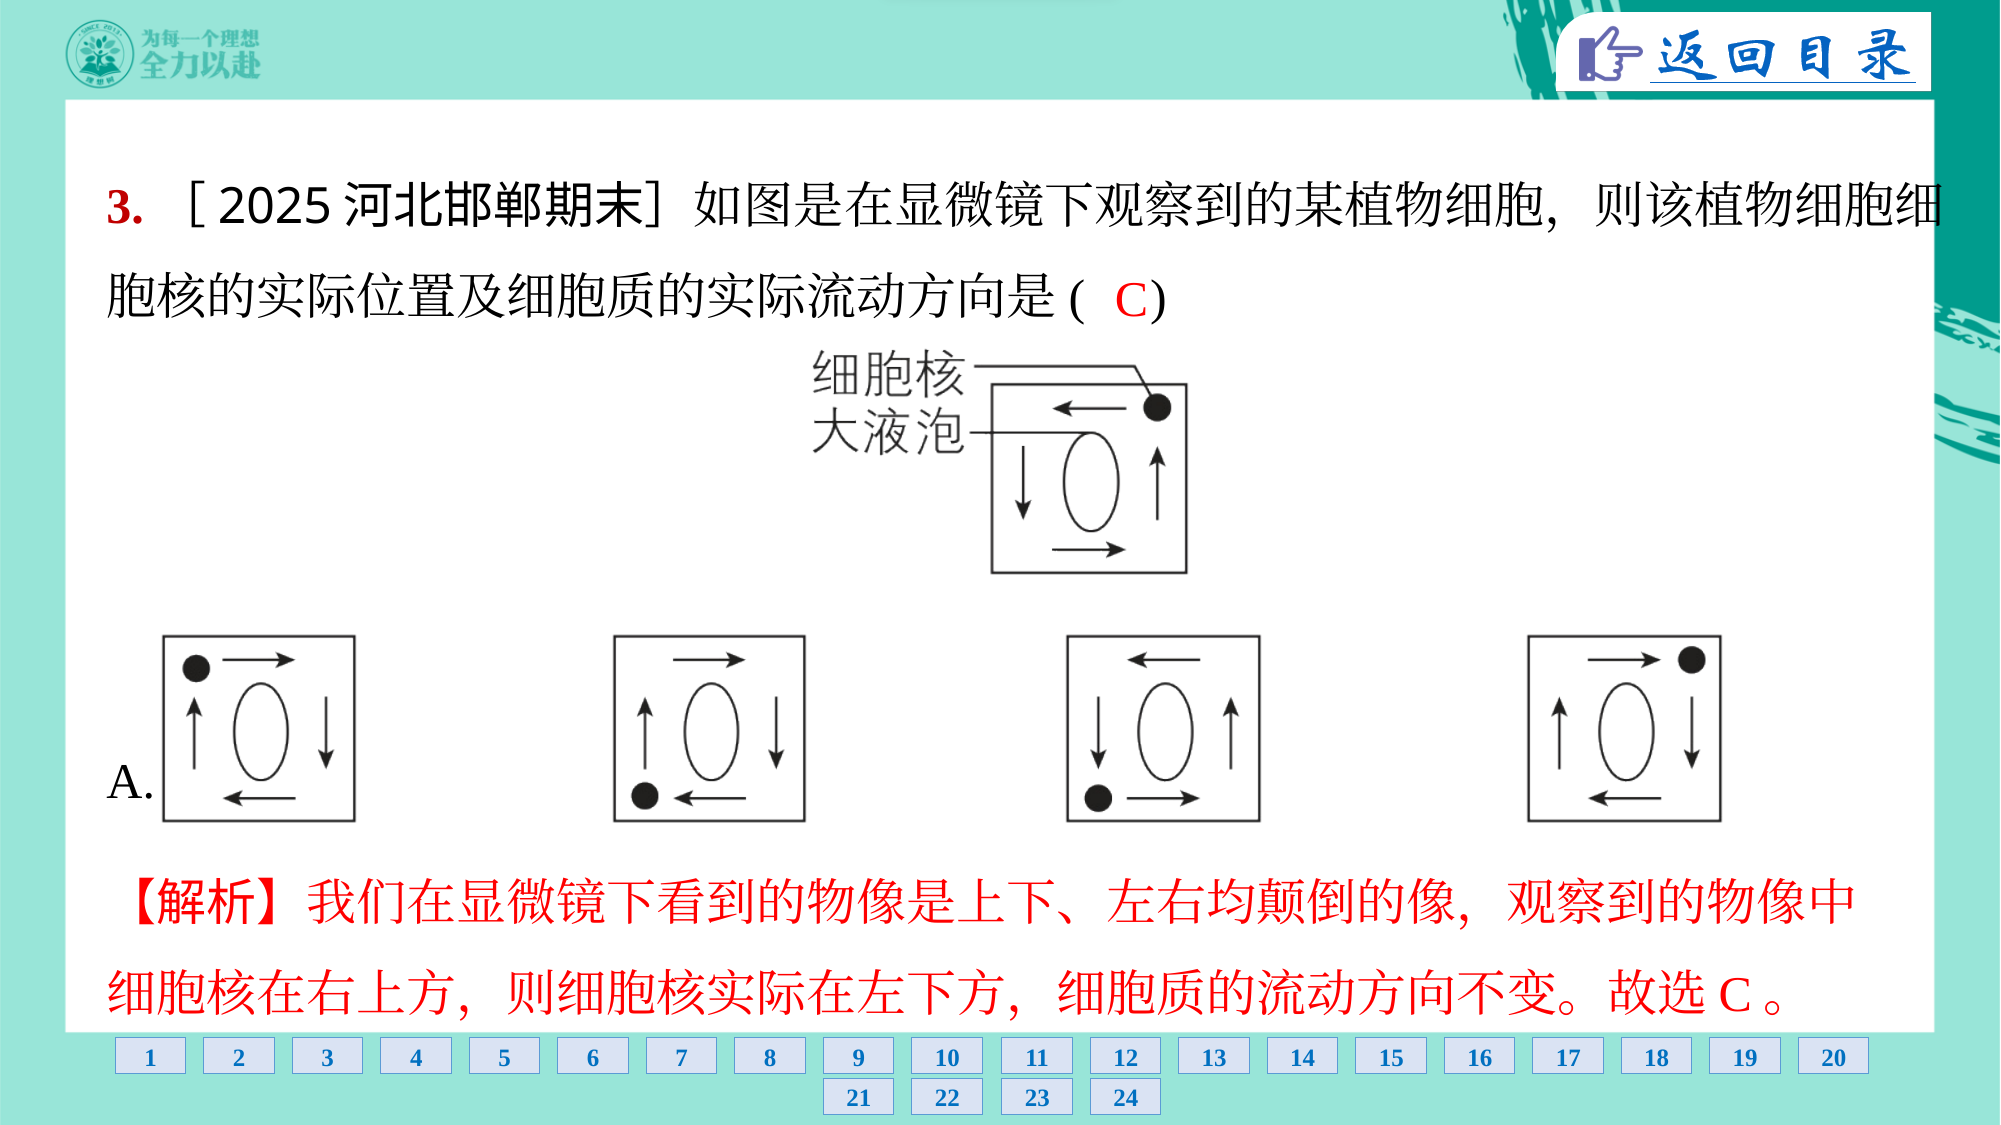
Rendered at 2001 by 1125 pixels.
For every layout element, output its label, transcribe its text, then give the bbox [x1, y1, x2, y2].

text_box C [1096, 234, 1167, 327]
text_box 【解析】我们在显微镜下看到的物像是上下、左右均颠倒的像，观察到的物像中 细胞核在右上方，则细胞核实际在左下方，细胞质的流动方向不变。故选C。 [106, 838, 1895, 1022]
text_box 3.［2025河北邯郸期末］如图是在显微镜下观察到的某植物细胞，则该植物细胞细 胞核的实际位置及细胞质的实际流动方向是( ) [106, 141, 1895, 325]
text_box A. B. C. D. [106, 600, 1894, 824]
picture [0, 0, 2000, 1125]
